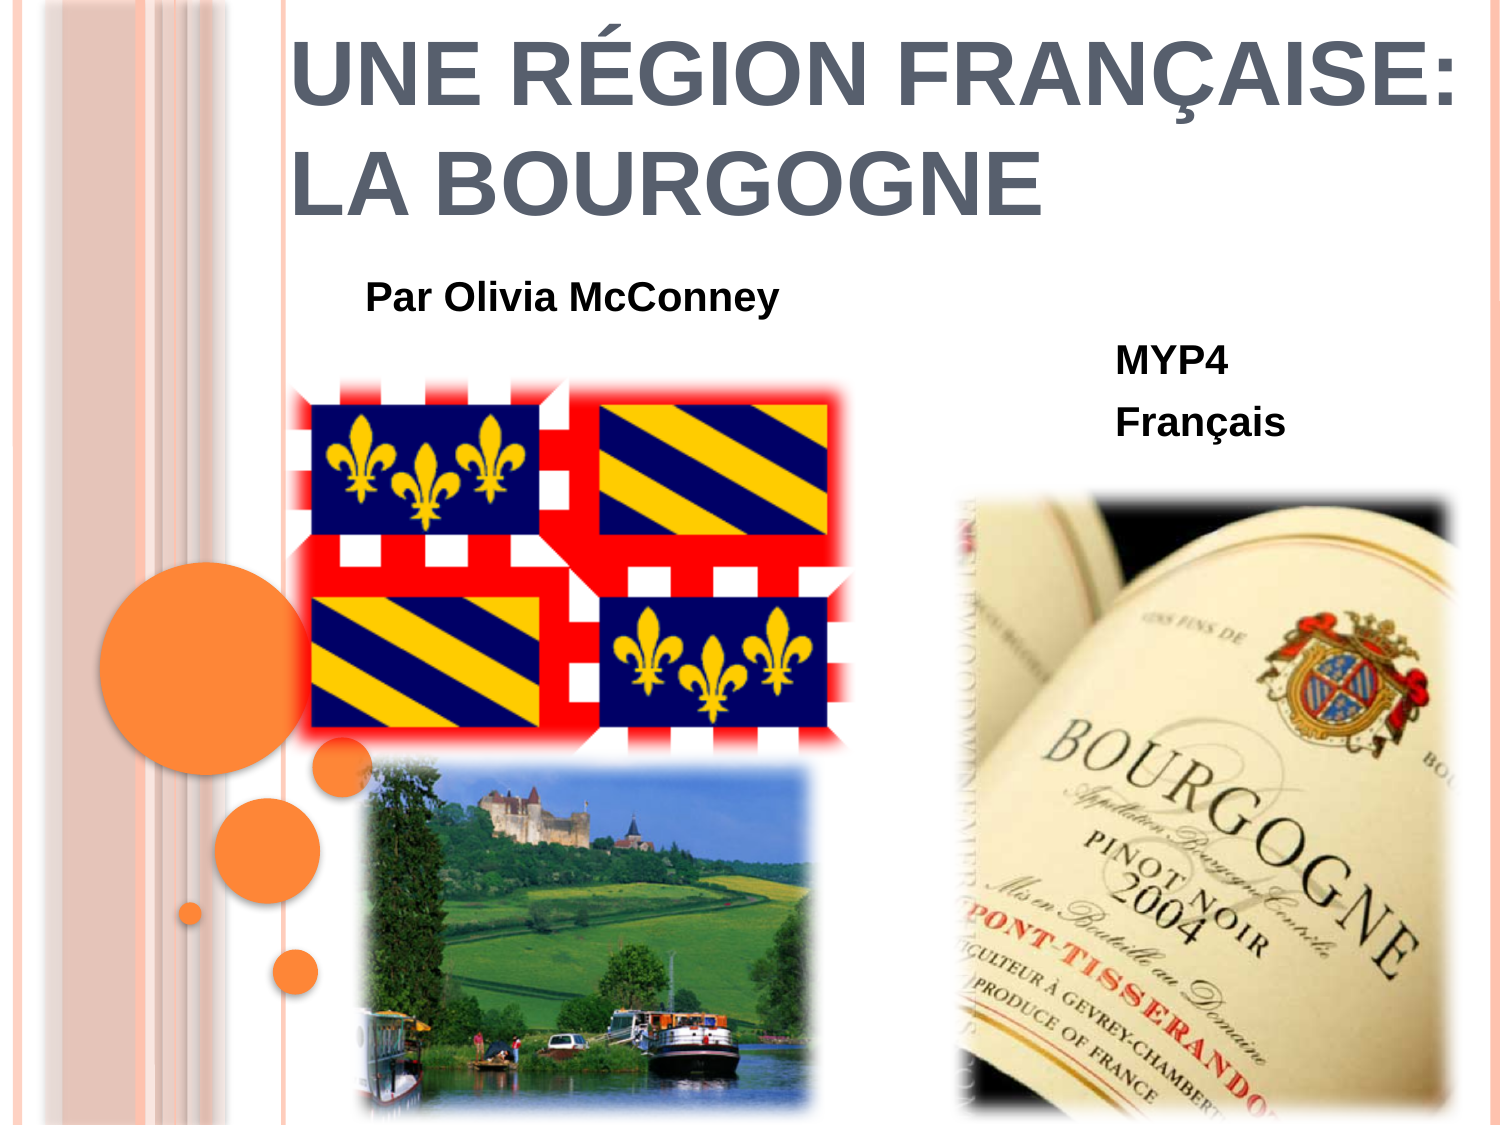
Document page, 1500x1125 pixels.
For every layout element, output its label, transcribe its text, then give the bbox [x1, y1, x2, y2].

picture [280, 374, 857, 1125]
picture [949, 483, 1463, 1125]
subtitle Par Olivia McConney MYP4 Français [349, 262, 1438, 763]
title Une Région Française: La Bourgogne [275, 0, 1500, 242]
